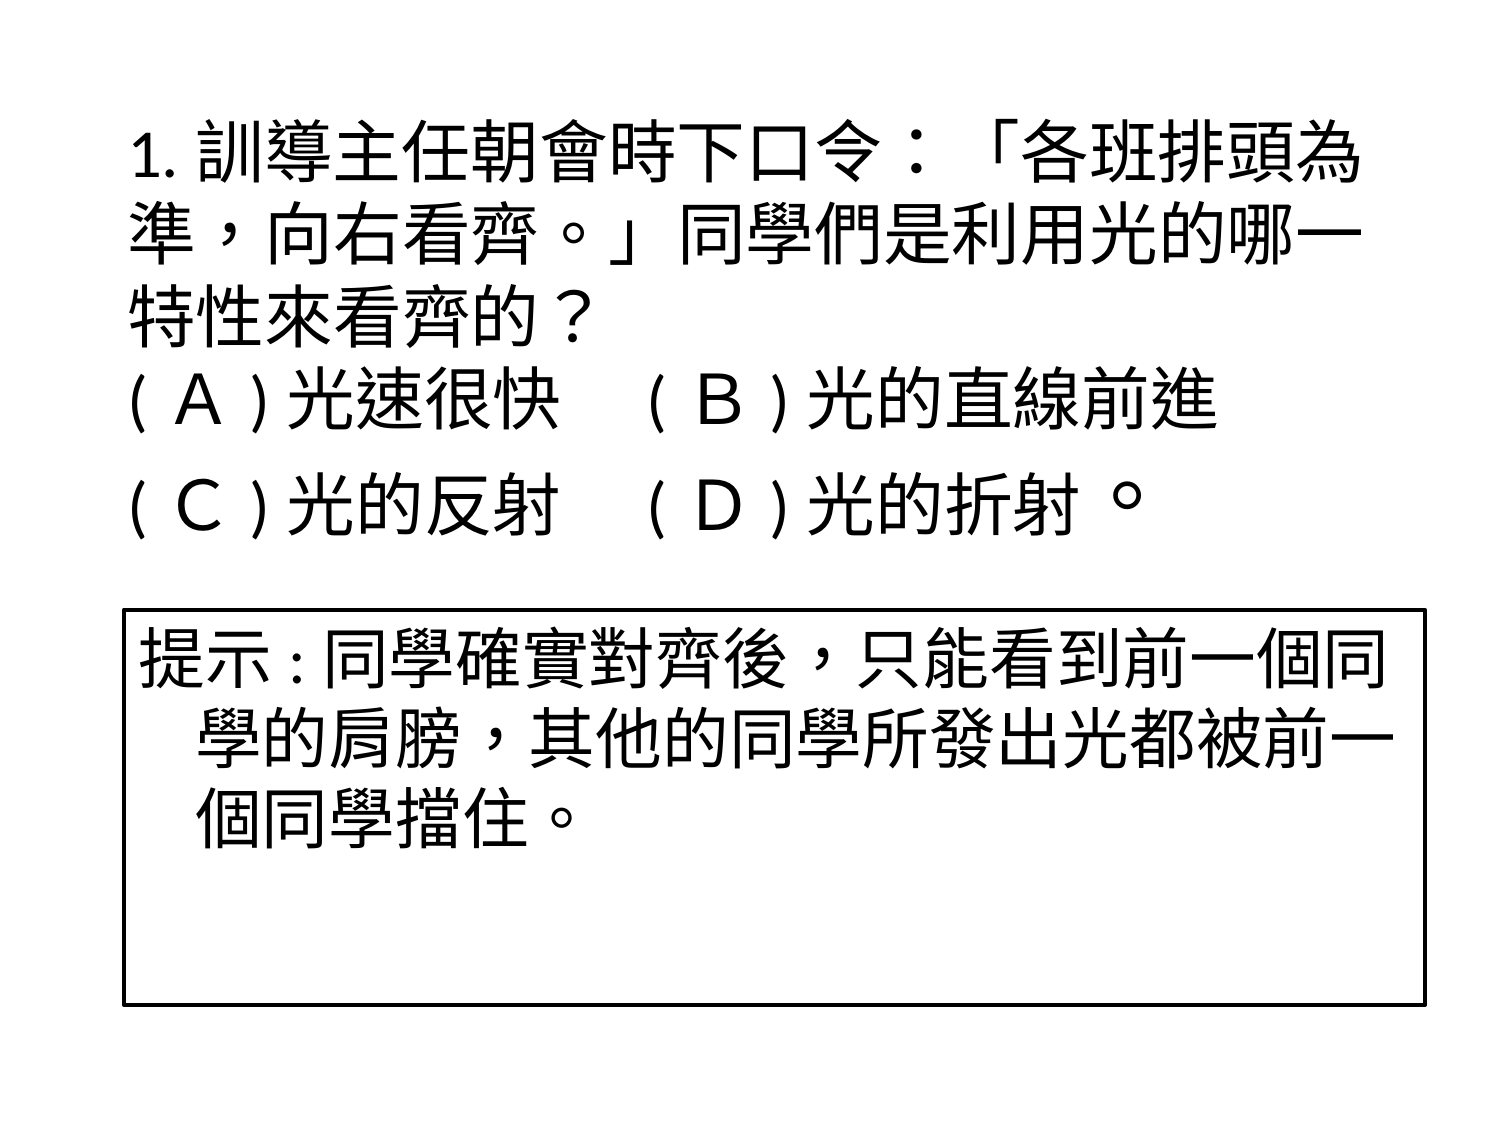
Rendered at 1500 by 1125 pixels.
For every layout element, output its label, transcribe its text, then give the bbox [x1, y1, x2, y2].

text_box 1.訓導主任朝會時下口令：「各班排頭為準，向右看齊。」同學們是利用光的哪一特性來看齊的？ (Ａ)光速很快 (Ｂ)光的直線前進 (Ｃ)光的反射 (Ｄ)光的折射。 [112, 66, 1388, 591]
list 提示:同學確實對齊後，只能看到前一個同學的肩膀，其他的同學所發出光都被前一個同學擋住。 [122, 608, 1427, 1007]
